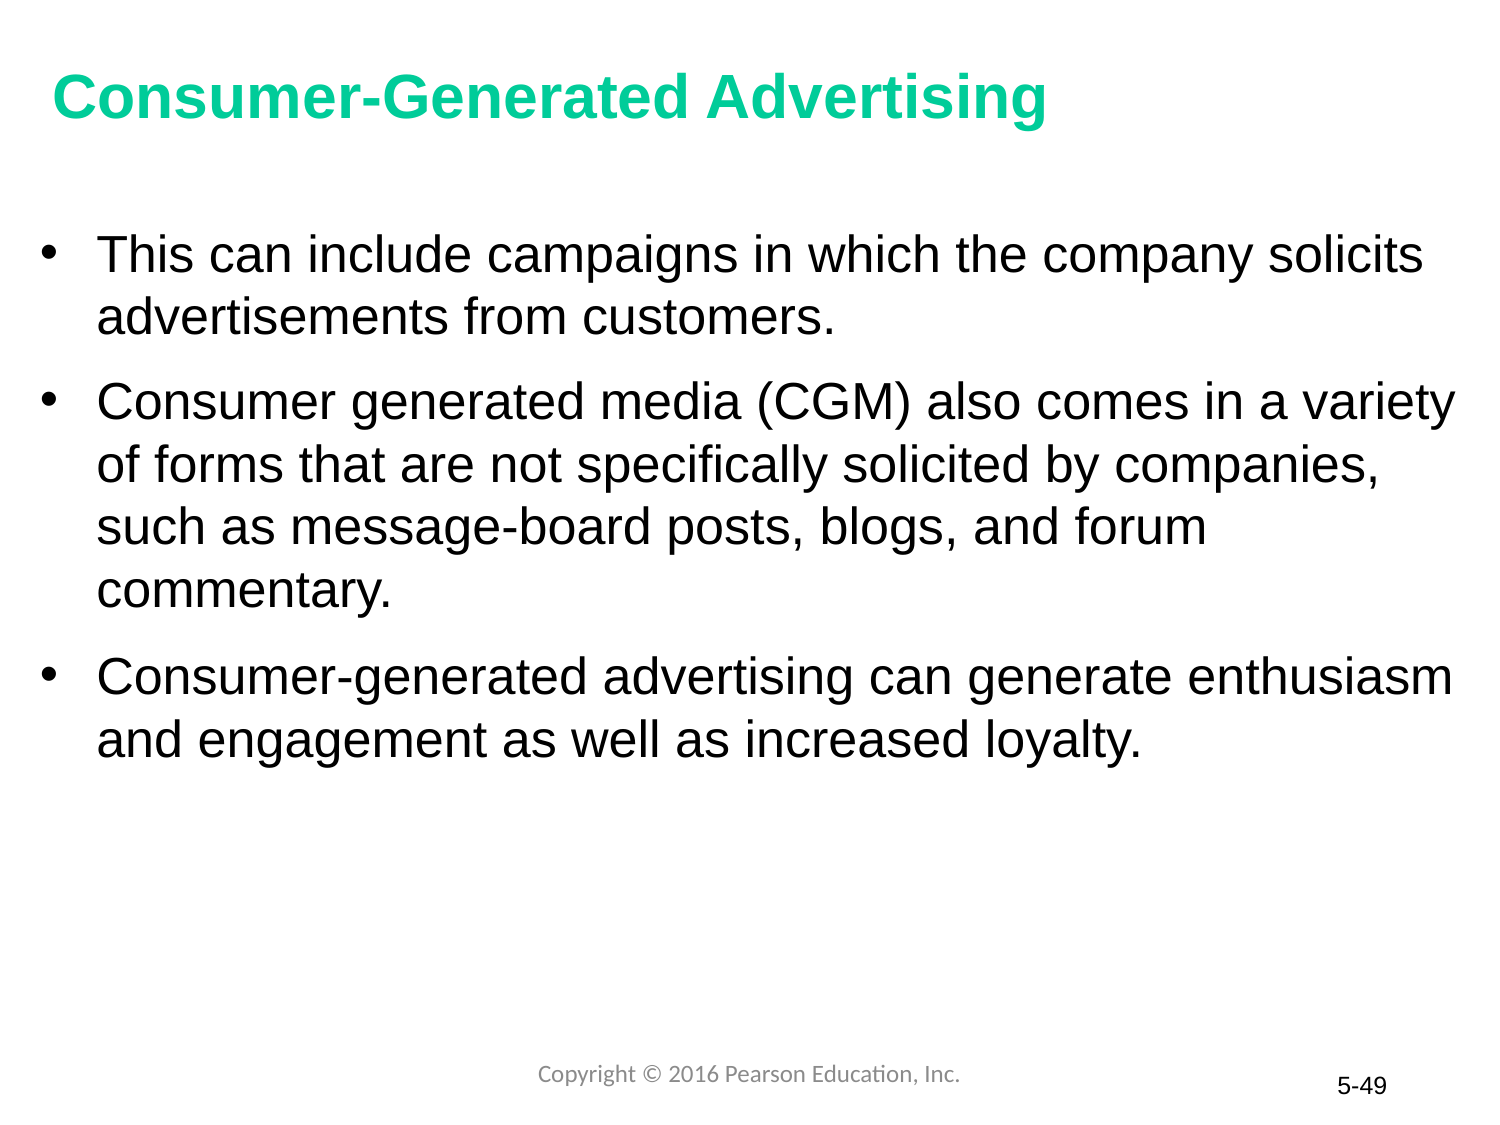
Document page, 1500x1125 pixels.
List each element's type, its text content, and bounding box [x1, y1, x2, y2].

list This can include campaigns in which the company solicits advertisements from customers. Consumer generated media (CGM) also comes in a variety of forms that are not specifically solicited by companies, such as message-board posts, blogs, and forum commentary. Consumer-generated advertising can generate enthusiasm and engagement as well as increased loyalty. [24, 212, 1488, 955]
title Consumer-Generated Advertising [37, 37, 1388, 212]
footer Copyright © 2016 Pearson Education, Inc. [512, 1042, 988, 1103]
